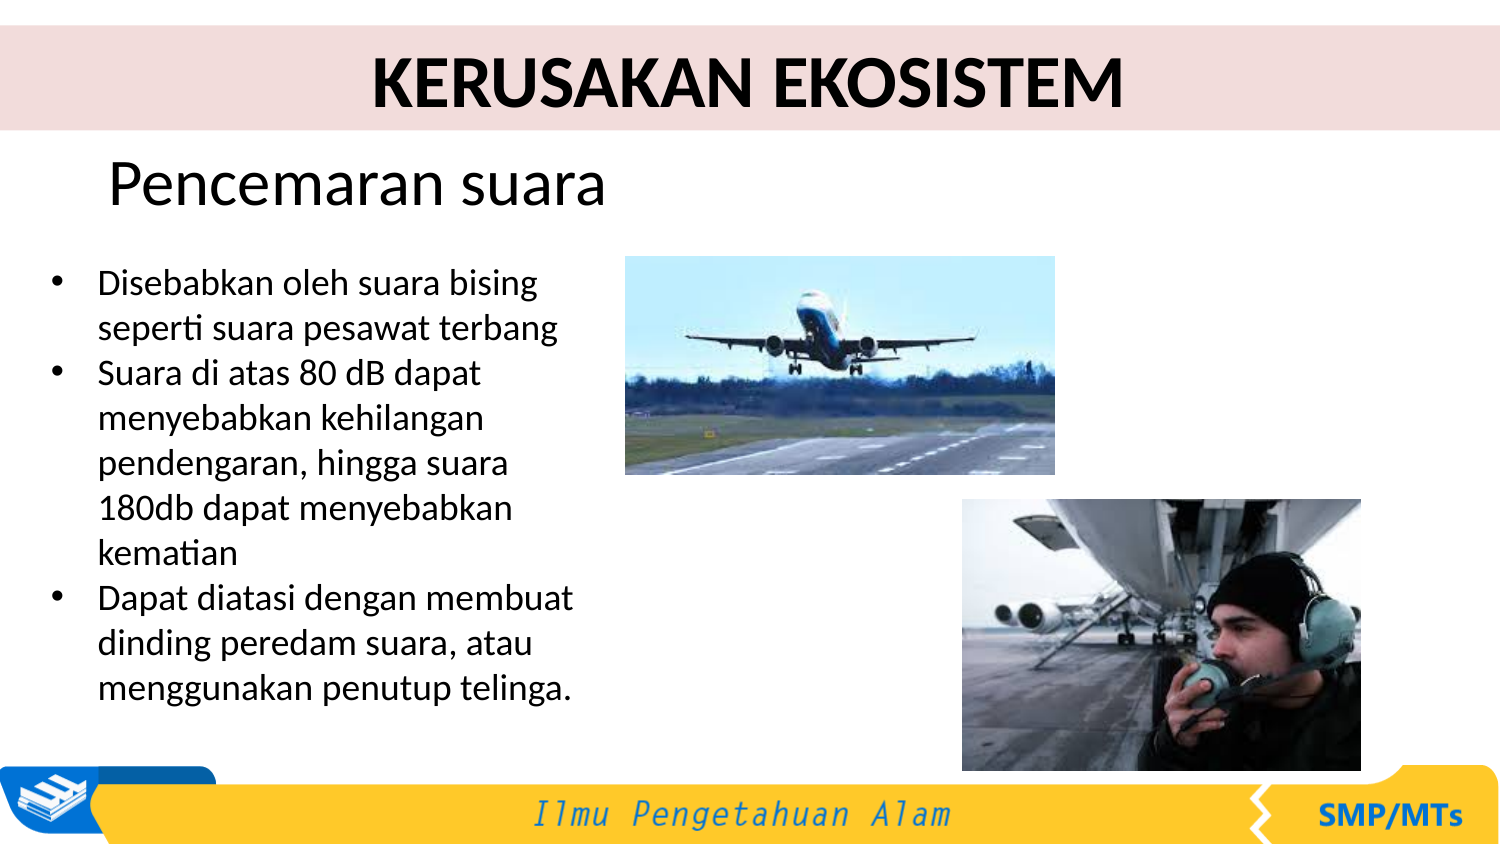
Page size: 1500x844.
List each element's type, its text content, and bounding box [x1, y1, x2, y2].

text_box Pencemaran suara [93, 131, 623, 227]
picture [624, 256, 1056, 476]
picture [0, 498, 1499, 844]
text_box KERUSAKAN EKOSISTEM [0, 25, 1500, 131]
text_box Disebabkan oleh suara bising seperti suara pesawat terbang Suara di atas 80 dB dapat menyebabkan kehilangan pendengaran, hingga suara 180db dapat menyebabkan kematian Dapat diatasi dengan membuat dinding peredam suara, atau menggunakan penutup telinga. [10, 225, 640, 715]
